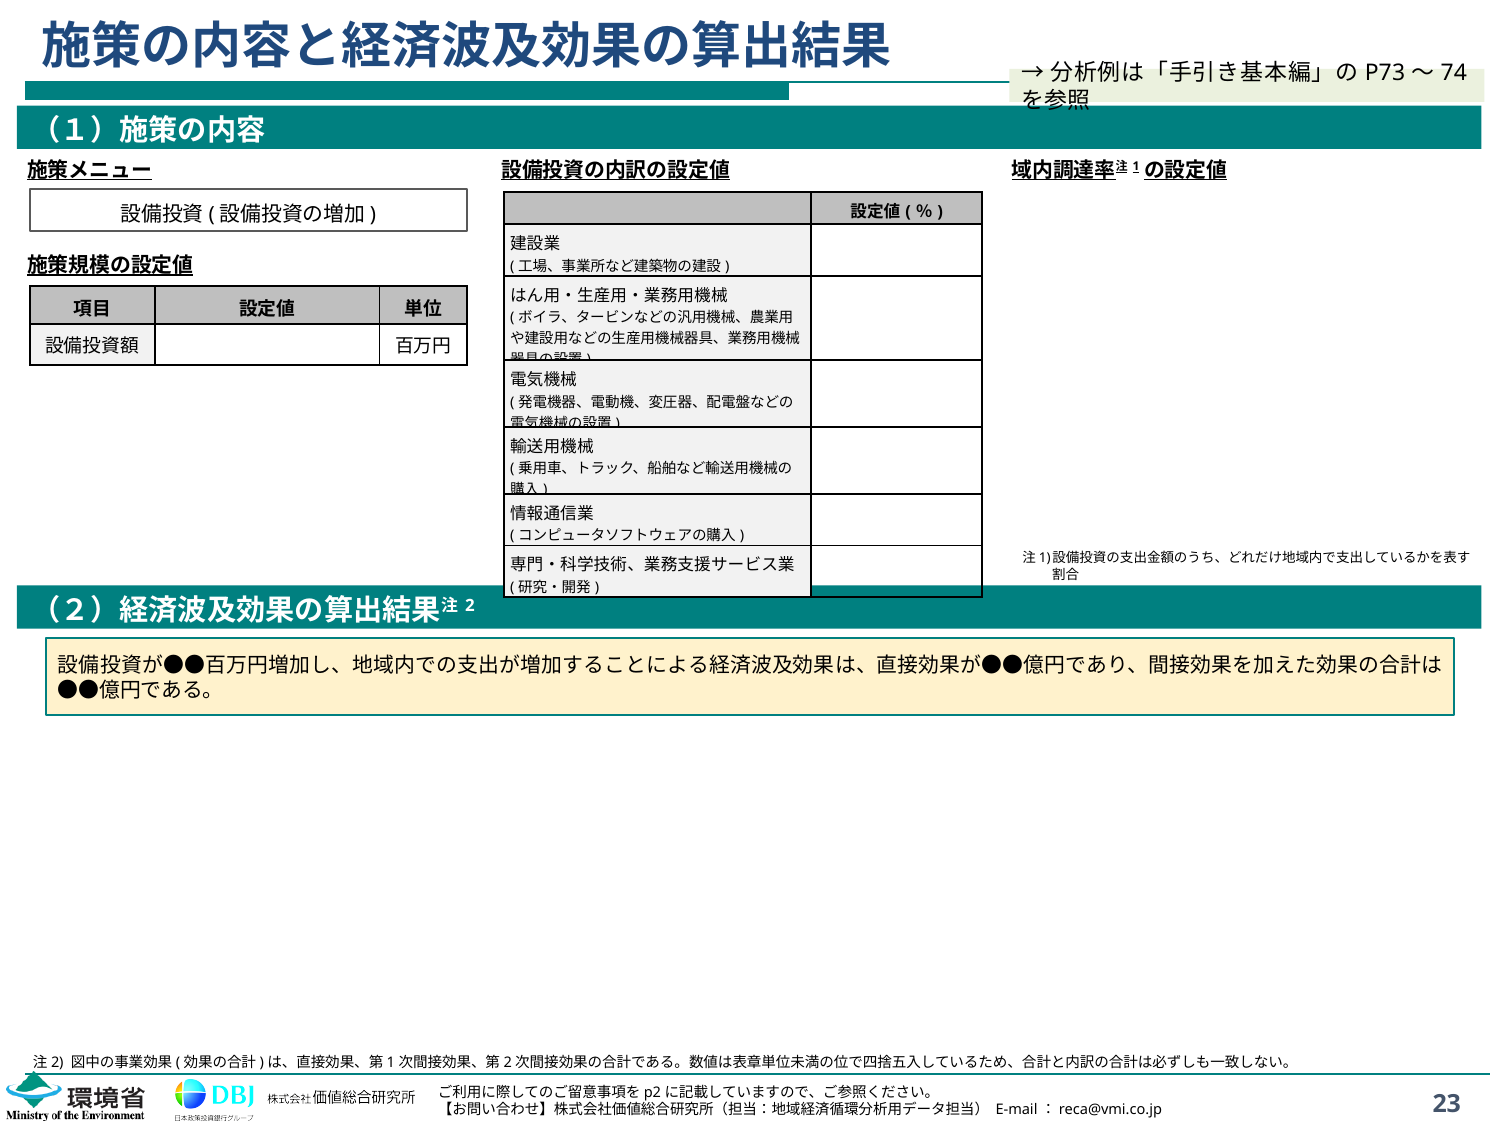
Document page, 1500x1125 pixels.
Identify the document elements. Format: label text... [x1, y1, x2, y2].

slide_number 23 [1393, 1079, 1500, 1122]
table_cell 情報通信業 (コンピュータソフトウェアの購入) [505, 495, 810, 545]
table_cell 設備投資額 [31, 325, 154, 364]
text_box 設備投資が●●百万円増加し、地域内での支出が増加することによる経済波及効果は、直接効果が●●億円であり、間接効果を加えた効果の合計は●●億円である。 [46, 638, 1454, 715]
table_cell 建設業 (工場、事業所など建築物の建設) [505, 225, 810, 275]
text_box 施策規模の設定値 [27, 251, 264, 277]
table_cell 電気機械 (発電機器、電動機、変圧器、配電盤などの電気機械の設置) [505, 361, 810, 426]
table_cell [156, 325, 379, 364]
table_cell 専門・科学技術、業務支援サービス業 (研究・開発) [505, 546, 810, 596]
table_cell [812, 428, 981, 493]
table_cell [812, 361, 981, 426]
table_cell 輸送用機械 (乗用車、トラック、船舶など輸送用機械の購入) [505, 428, 810, 493]
table_cell [812, 225, 981, 275]
table_header 設定値(％) [812, 193, 981, 223]
text_box 設備投資(設備投資の増加) [29, 189, 467, 231]
table_header 単位 [380, 287, 466, 323]
text_box 注2) 図中の事業効果(効果の合計)は、直接効果、第1次間接効果、第2次間接効果の合計である。数値は表章単位未満の位で四捨五入しているため、合計と内訳の合計は必ずしも一致しない。 [33, 1050, 1451, 1071]
table_header 項目 [31, 287, 154, 323]
text_box 設備投資の内訳の設定値 [501, 156, 886, 182]
table_cell [812, 546, 981, 596]
text_box 注1) 設備投資の支出金額のうち、どれだけ地域内で支出しているかを表す割合 [1022, 553, 1471, 578]
text_box （２）経済波及効果の算出結果注2 [16, 585, 1482, 629]
table_header [505, 193, 810, 223]
table_cell はん用・生産用・業務用機械 (ボイラ、タービンなどの汎用機械、農業用や建設用などの生産用機械器具、業務用機械器具の設置) [505, 277, 810, 359]
table_cell 百万円 [380, 325, 466, 364]
text_box （１）施策の内容 [16, 105, 1482, 149]
text_box →分析例は「手引き基本編」のP73～74を参照 [1009, 68, 1485, 102]
table_cell [812, 495, 981, 545]
title 施策の内容と経済波及効果の算出結果 [25, 0, 1355, 82]
table_cell [812, 277, 981, 359]
text_box 施策メニュー [27, 156, 175, 182]
picture [171, 1075, 419, 1125]
picture [2, 1071, 148, 1125]
text_box 域内調達率注1の設定値 [1011, 156, 1308, 182]
table_header 設定値 [156, 287, 379, 323]
